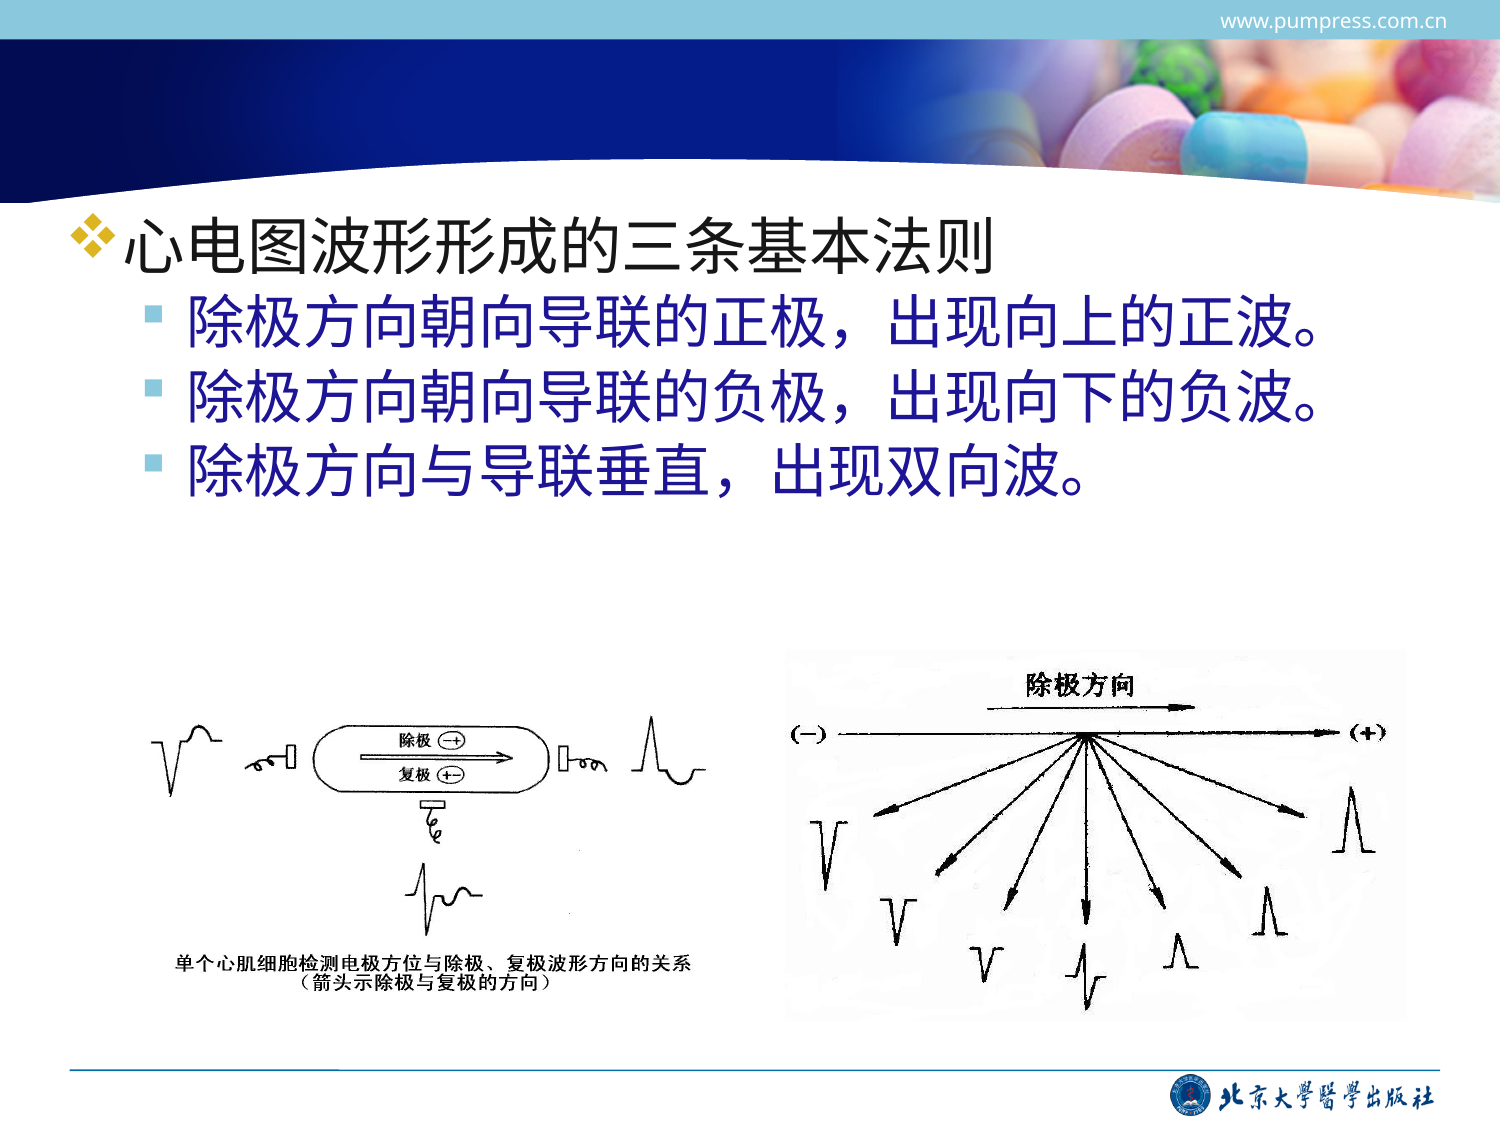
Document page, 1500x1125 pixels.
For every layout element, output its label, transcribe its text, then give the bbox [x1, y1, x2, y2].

slide_number www.pumpress.com.cn [1024, 0, 1463, 38]
list 心电图波形形成的三条基本法则 除极方向朝向导联的正极，出现向上的正波。 除极方向朝向导联的负极，出现向下的负波。 除极方向与导联垂直，出现双向波。 [49, 198, 1463, 1026]
picture [785, 648, 1408, 1022]
picture [0, 40, 1500, 203]
picture [1170, 1074, 1436, 1118]
picture [123, 648, 726, 1022]
